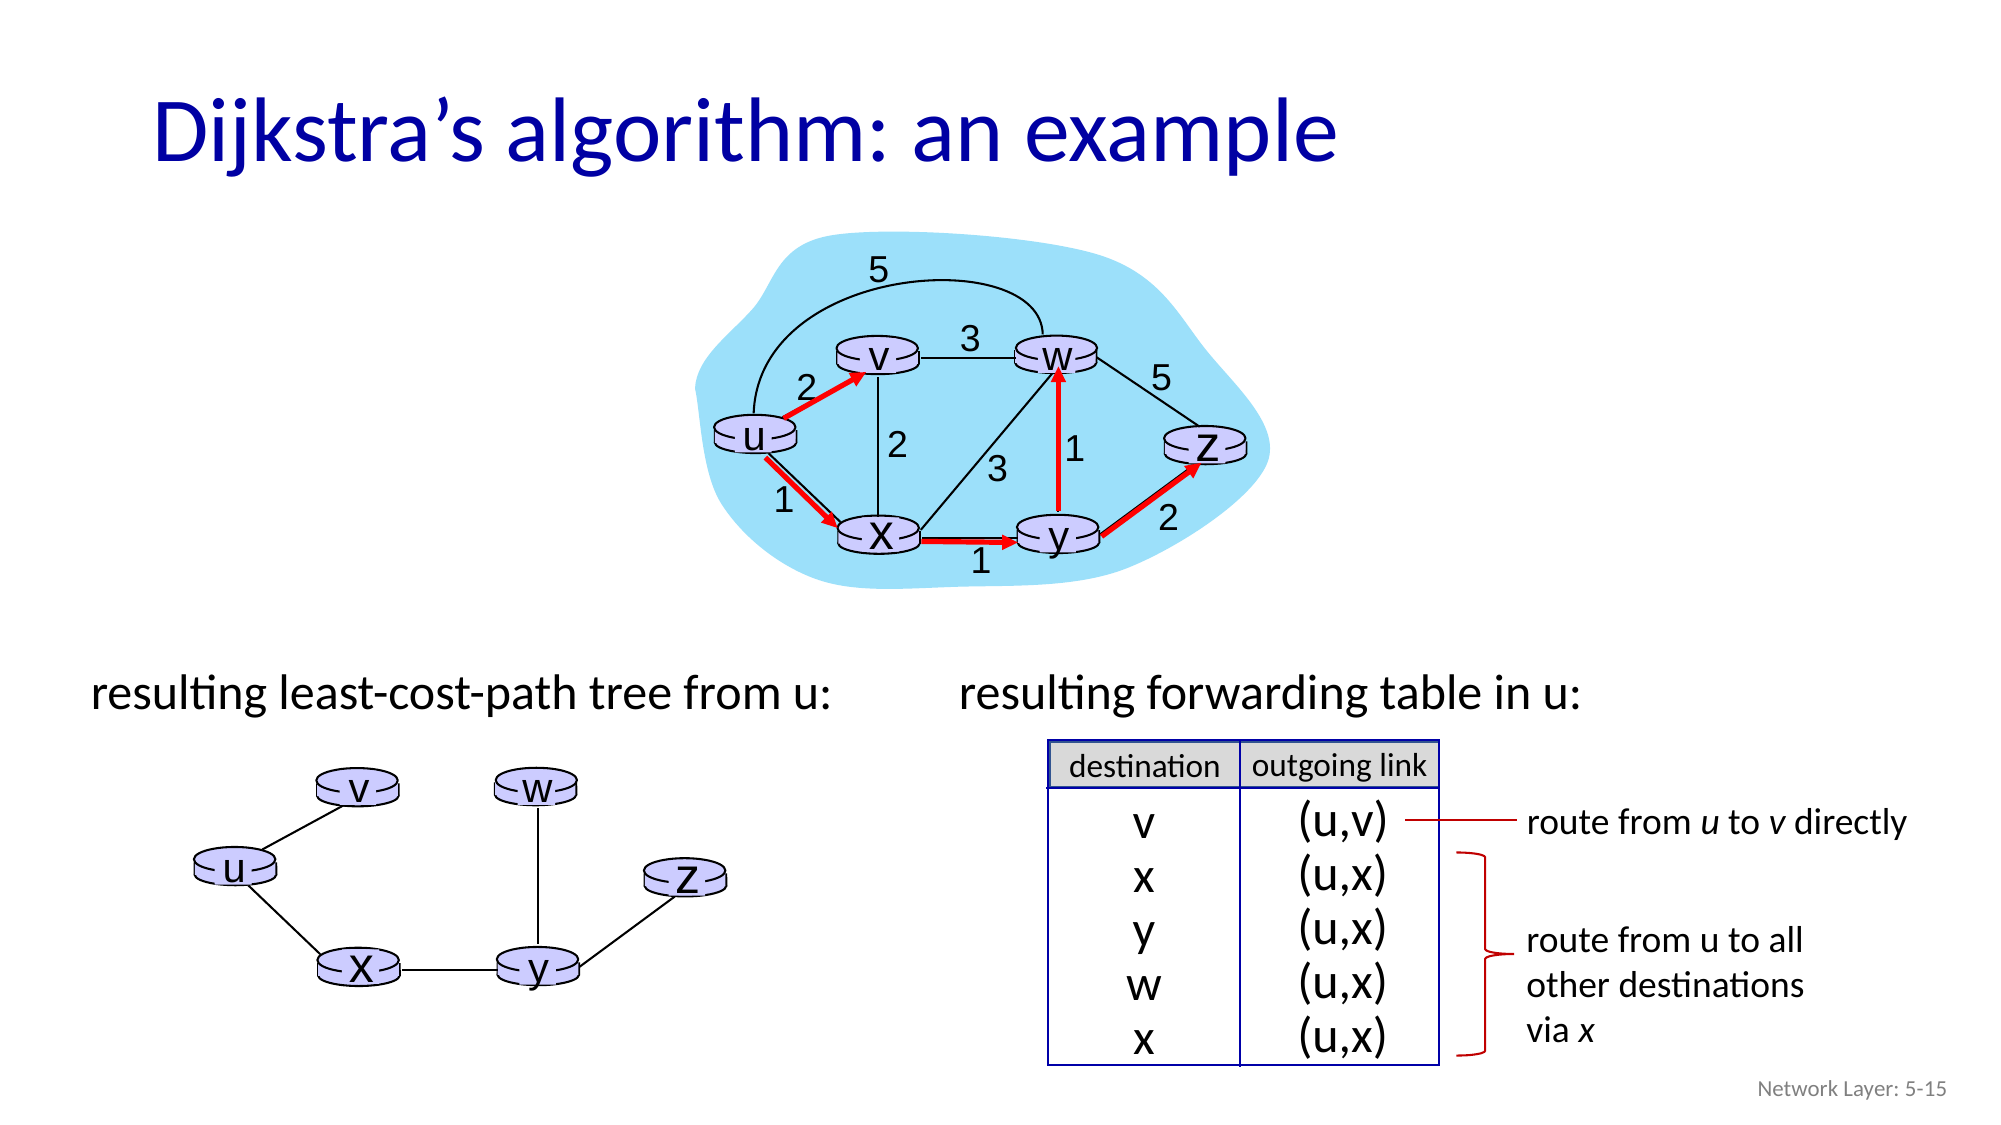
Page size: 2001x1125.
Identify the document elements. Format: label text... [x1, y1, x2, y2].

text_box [783, 372, 867, 419]
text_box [765, 457, 838, 528]
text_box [940, 651, 1601, 1076]
text_box resulting least-cost-path tree from u: [76, 652, 849, 727]
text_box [1101, 462, 1202, 537]
title Dijkstra’s algorithm: an example [137, 58, 1972, 205]
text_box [1456, 852, 1846, 1060]
slide_number Network Layer: 5-15 [1512, 1056, 1963, 1117]
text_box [1405, 789, 1926, 851]
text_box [193, 753, 727, 1000]
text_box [694, 225, 1281, 593]
